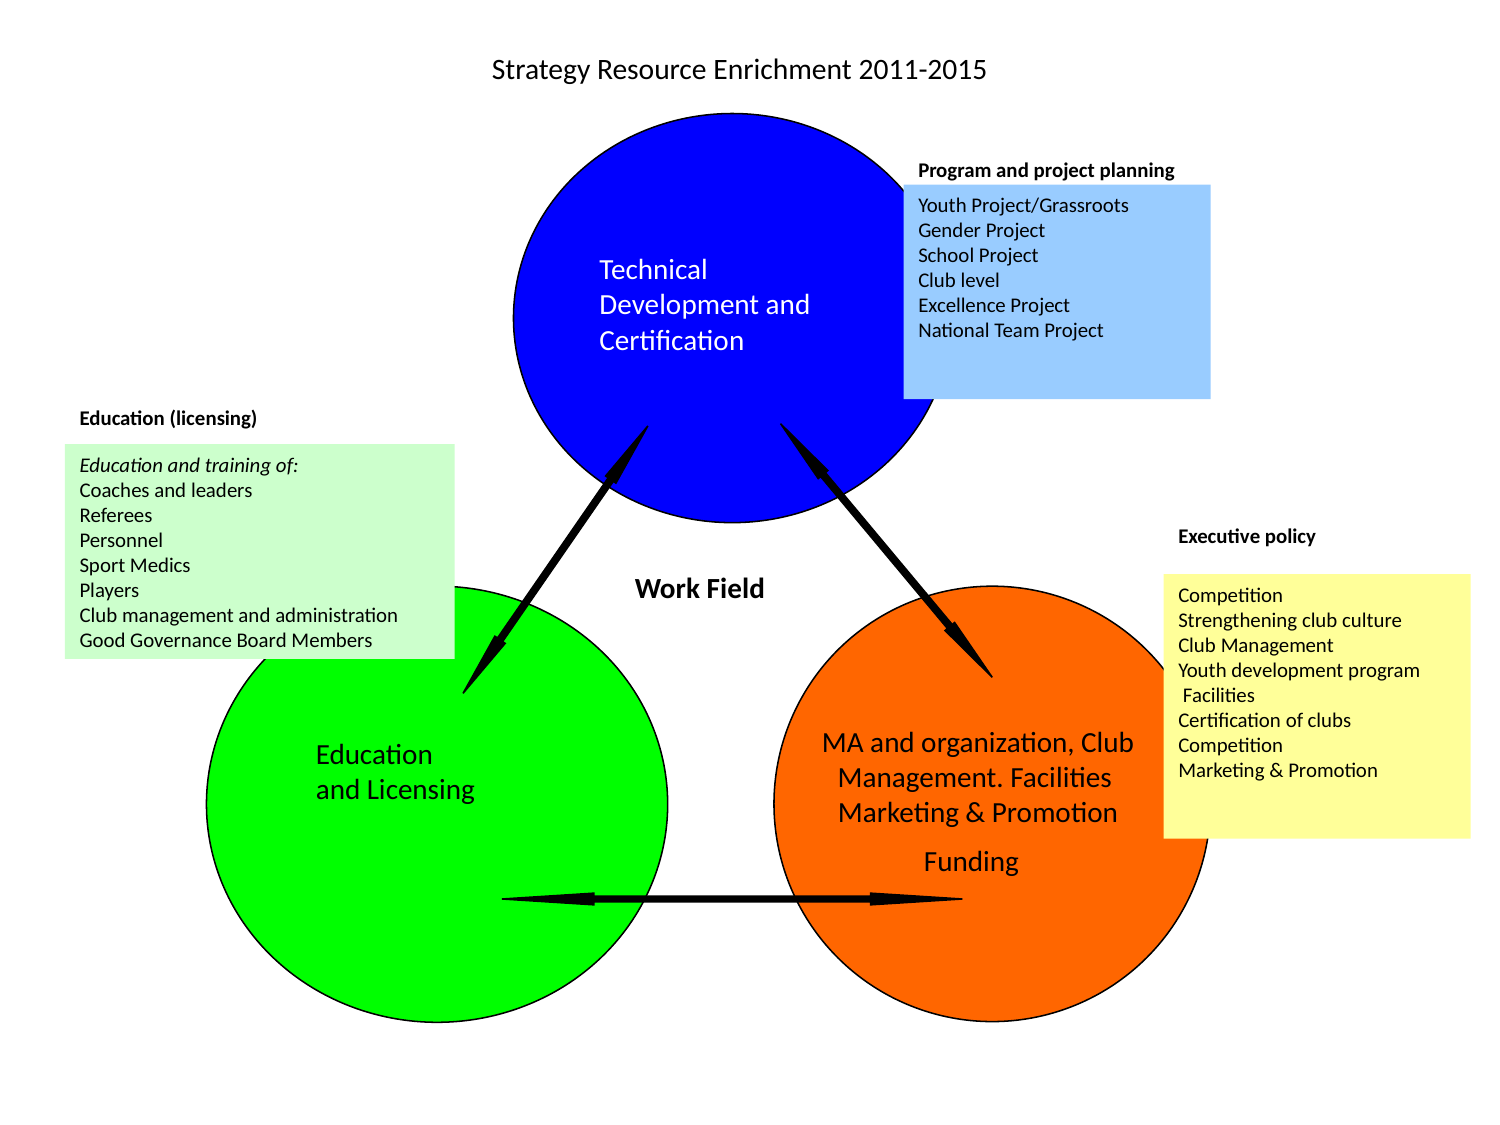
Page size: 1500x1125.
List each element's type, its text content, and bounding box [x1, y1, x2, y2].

text_box [513, 113, 933, 523]
text_box [812, 586, 1163, 680]
text_box [463, 425, 648, 694]
text_box Program and project planning [903, 148, 1235, 189]
text_box MA and organization, Club Management. Facilities Marketing & Promotion Funding [773, 680, 1176, 885]
text_box [789, 839, 1208, 1022]
text_box Education and Licensing [301, 727, 644, 813]
text_box [780, 423, 993, 678]
text_box [502, 893, 963, 905]
text_box Education (licensing) [64, 397, 361, 437]
text_box Youth Project/Grassroots Gender Project School Project Club level Excellence Project National Team Project [903, 189, 1211, 400]
text_box Work Field [620, 562, 868, 613]
text_box Executive policy [1163, 515, 1424, 556]
title Strategy Resource Enrichment 2011-2015 [64, 42, 1415, 94]
text_box Education and training of: Coaches and leaders Referees Personnel Sport Medics Players Club management and administration Good Governance Board Members [64, 444, 455, 659]
text_box Competition Strengthening club culture Club Management Youth development program Facilities Certification of clubs Competition Marketing & Promotion [1163, 574, 1471, 839]
text_box Technical Development and Certification [584, 243, 869, 364]
text_box [206, 586, 668, 1023]
